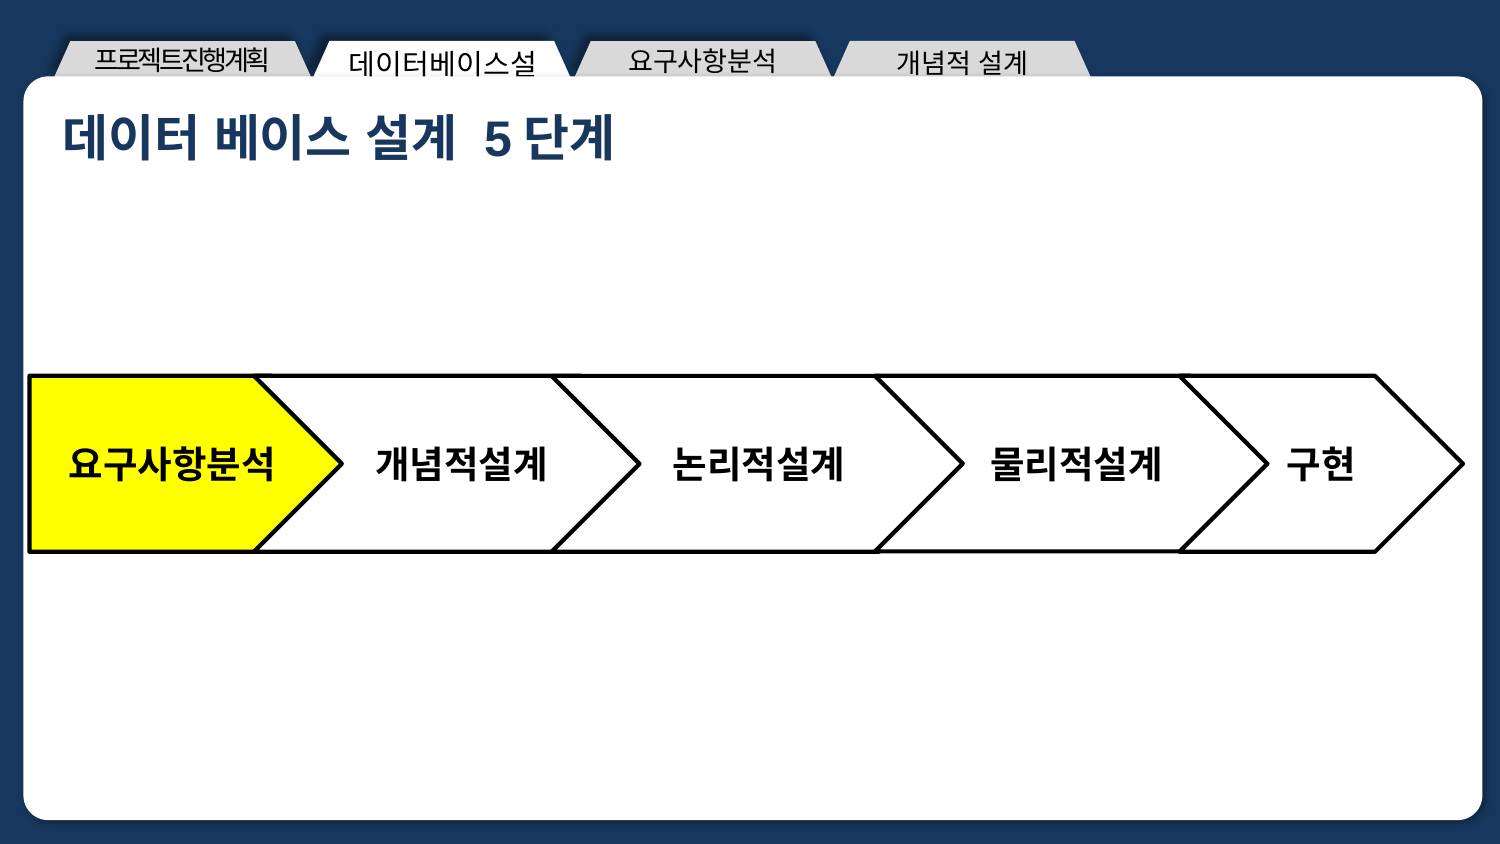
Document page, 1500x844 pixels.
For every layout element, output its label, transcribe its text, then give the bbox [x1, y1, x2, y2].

text_box 데이터 베이스 설계 5단계 [47, 99, 1436, 174]
text_box 개념적설계 [251, 373, 635, 554]
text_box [832, 40, 1093, 80]
text_box [55, 41, 310, 73]
text_box 프로젝트진행계획 [91, 43, 274, 73]
text_box 논리적설계 [549, 373, 959, 554]
text_box [41, 26, 297, 75]
text_box [21, 74, 1485, 823]
text_box 구현 [1177, 373, 1466, 554]
text_box 데이터베이스설계 [336, 46, 550, 73]
text_box [297, 26, 561, 73]
text_box [576, 41, 827, 73]
text_box 요구사항분석 [608, 44, 798, 77]
text_box 물리적설계 [873, 373, 1263, 554]
text_box [561, 26, 837, 73]
text_box [315, 40, 569, 73]
text_box 요구사항분석 [27, 373, 338, 554]
